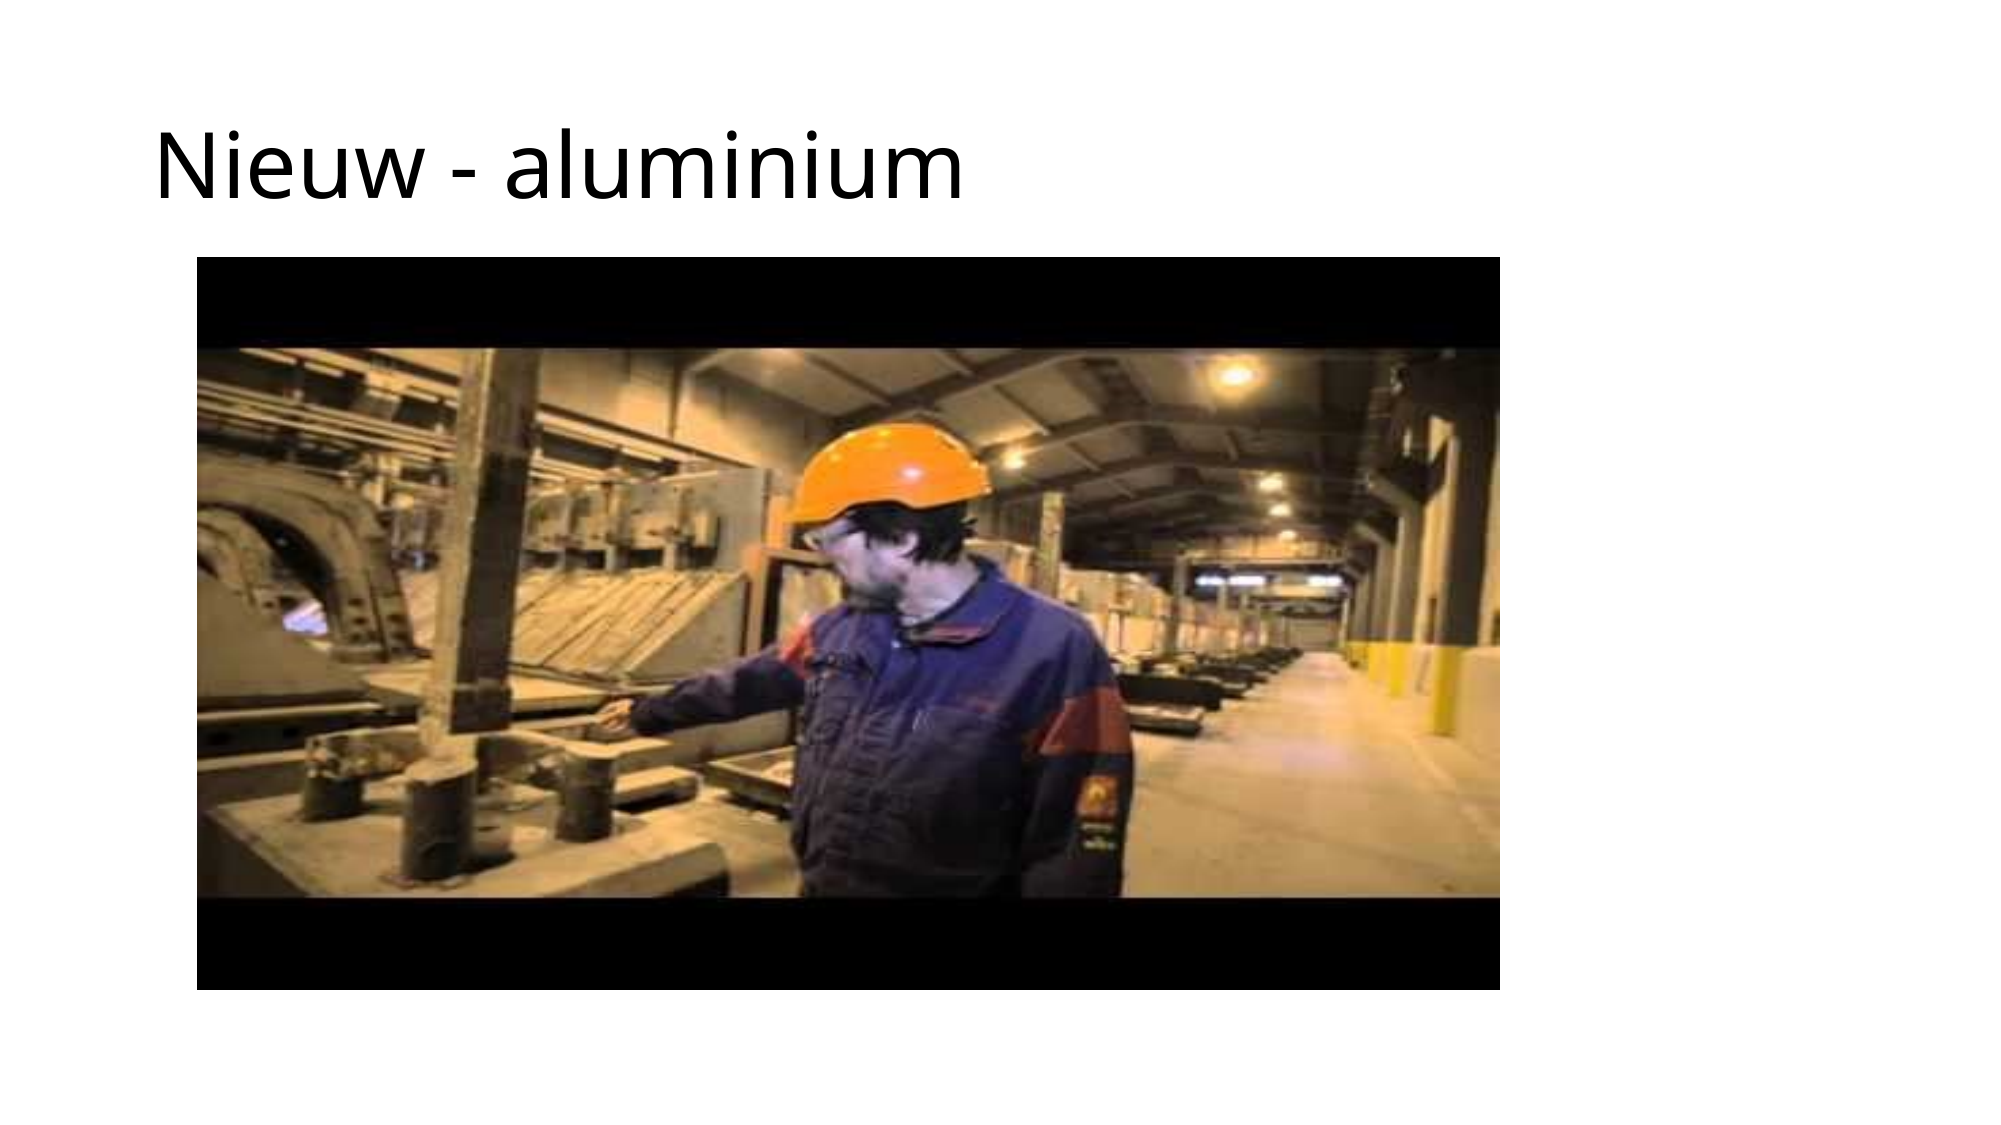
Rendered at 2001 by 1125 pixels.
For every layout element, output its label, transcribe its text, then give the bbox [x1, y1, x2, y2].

title Nieuw - aluminium [137, 59, 1863, 278]
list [196, 256, 1500, 990]
